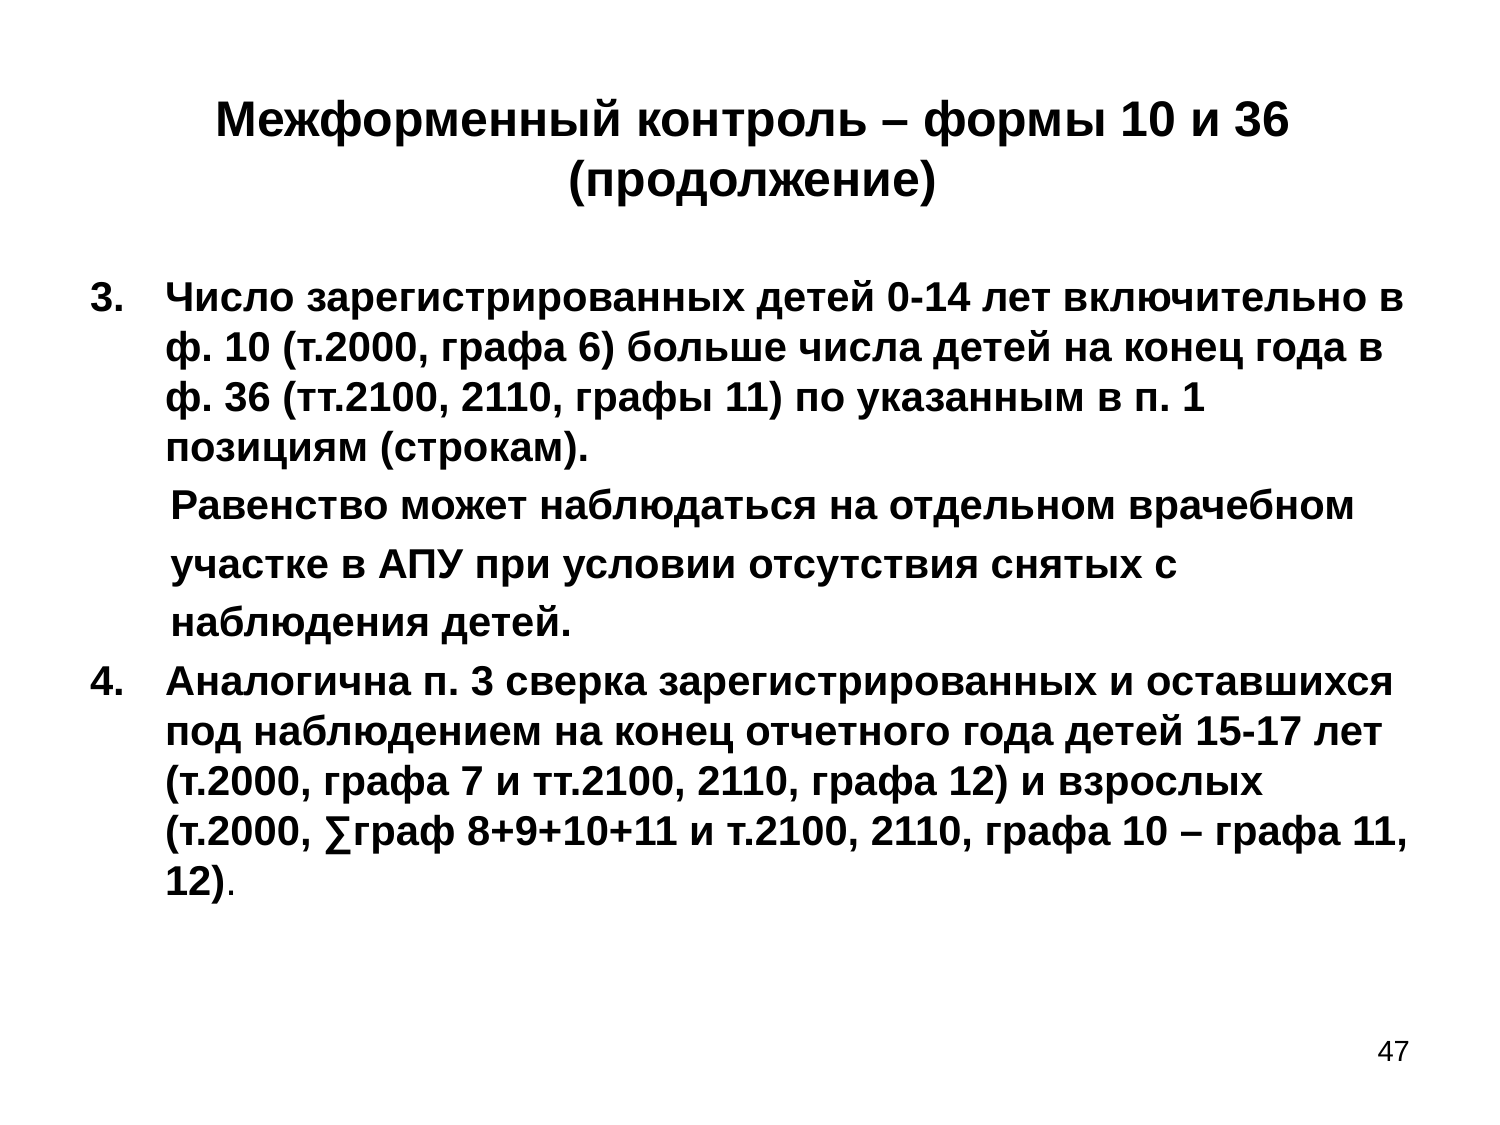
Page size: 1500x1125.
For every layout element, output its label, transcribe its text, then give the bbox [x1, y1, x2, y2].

list Число зарегистрированных детей 0-14 лет включительно в ф. 10 (т.2000, графа 6) больше числа детей на конец года в ф. 36 (тт.2100, 2110, графы 11) по указанным в п. 1 позициям (строкам). Равенство может наблюдаться на отдельном врачебном участке в АПУ при условии отсутствия снятых с наблюдения детей. Аналогична п. 3 сверка зарегистрированных и оставшихся под наблюдением на конец отчетного года детей 15-17 лет (т.2000, графа 7 и тт.2100, 2110, графа 12) и взрослых (т.2000, ∑граф 8+9+10+11 и т.2100, 2110, графа 10 – графа 11, 12). [74, 262, 1426, 1006]
title Межформенный контроль – формы 10 и 36 (продолжение) [77, 52, 1429, 241]
slide_number 47 [1074, 1024, 1425, 1103]
